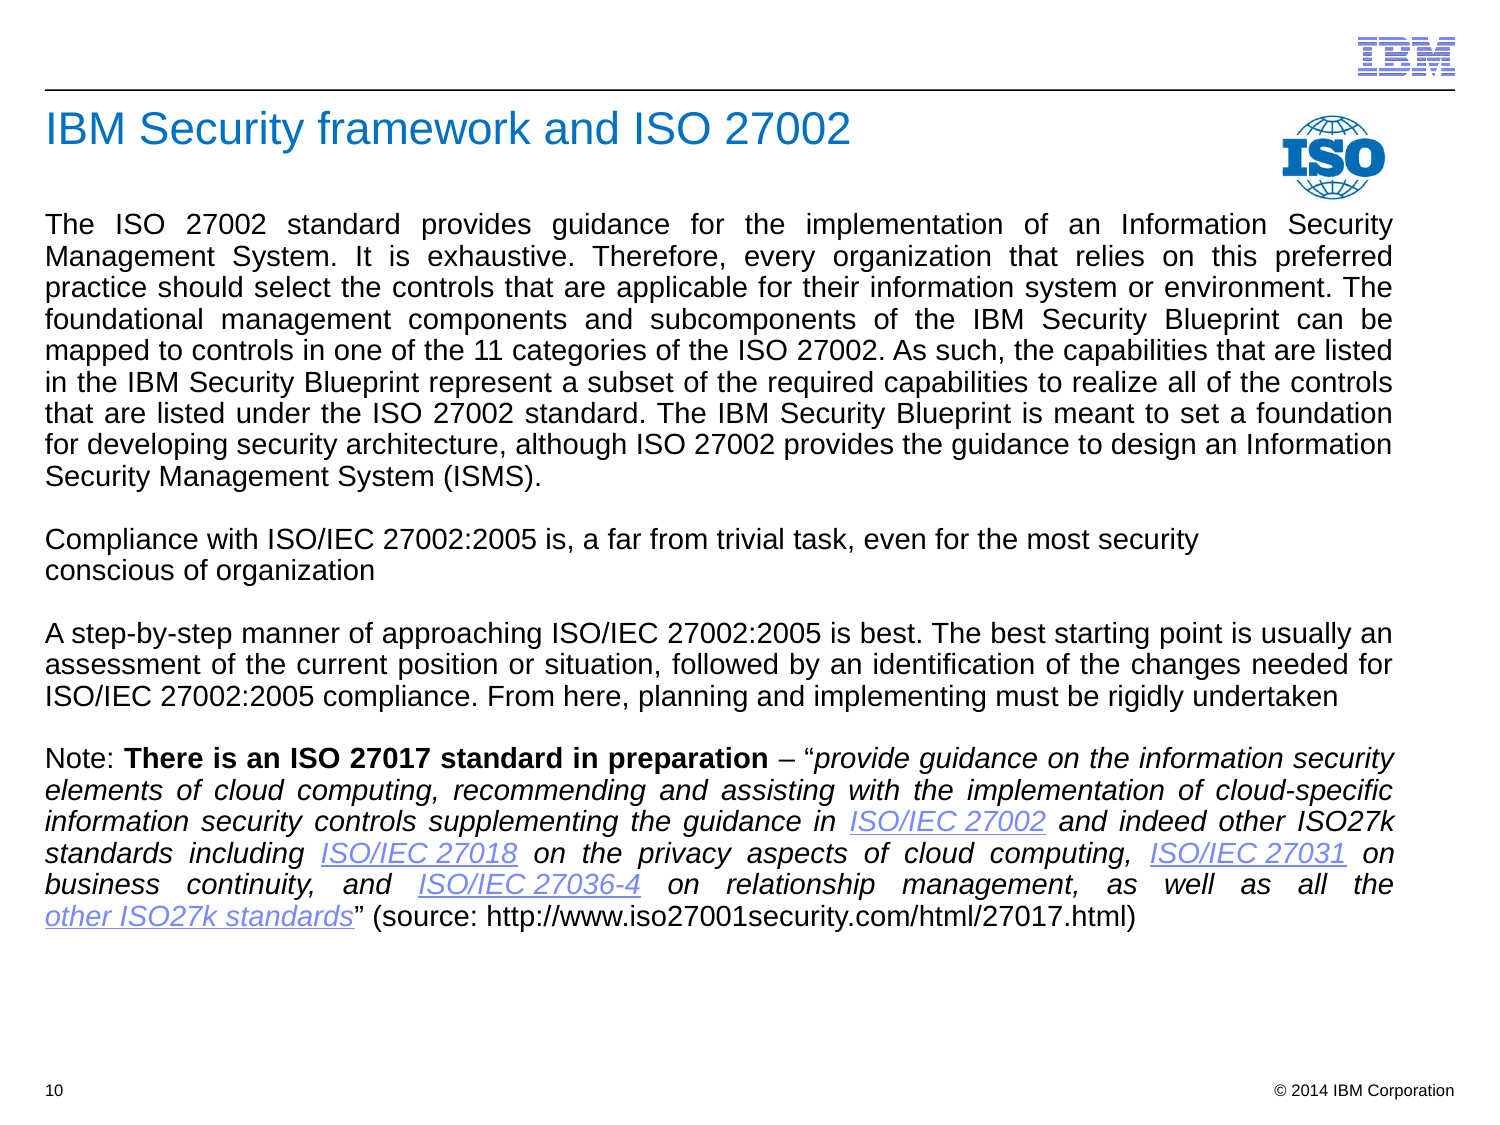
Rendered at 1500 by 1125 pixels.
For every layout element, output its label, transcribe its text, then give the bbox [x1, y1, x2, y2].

text_box The ISO 27002 standard provides guidance for the implementation of an Information Security Management System. It is exhaustive. Therefore, every organization that relies on this preferred practice should select the controls that are applicable for their information system or environment. The foundational management components and subcomponents of the IBM Security Blueprint can be mapped to controls in one of the 11 categories of the ISO 27002. As such, the capabilities that are listed in the IBM Security Blueprint represent a subset of the required capabilities to realize all of the controls that are listed under the ISO 27002 standard. The IBM Security Blueprint is meant to set a foundation for developing security architecture, although ISO 27002 provides the guidance to design an Information Security Management System (ISMS). Compliance with ISO/IEC 27002:2005 is, a far from trivial task, even for the most security conscious of organization A step-by-step manner of approaching ISO/IEC 27002:2005 is best. The best starting point is usually an assessment of the current position or situation, followed by an identification of the changes needed for ISO/IEC 27002:2005 compliance. From here, planning and implementing must be rigidly undertaken Note: There is an ISO 27017 standard in preparation – “provide guidance on the information security elements of cloud computing, recommending and assisting with the implementation of cloud-specific information security controls supplementing the guidance in ISO/IEC 27002 and indeed other ISO27k standards including ISO/IEC 27018 on the privacy aspects of cloud computing, ISO/IEC 27031 on business continuity, and ISO/IEC 27036-4 on relationship management, as well as all the other ISO27k standards” (source: http://www.iso27001security.com/html/27017.html) [29, 202, 1410, 976]
slide_number 10 [29, 1072, 91, 1103]
picture [1282, 112, 1388, 203]
picture [1358, 37, 1455, 76]
title IBM Security framework and ISO 27002 [29, 97, 1456, 203]
